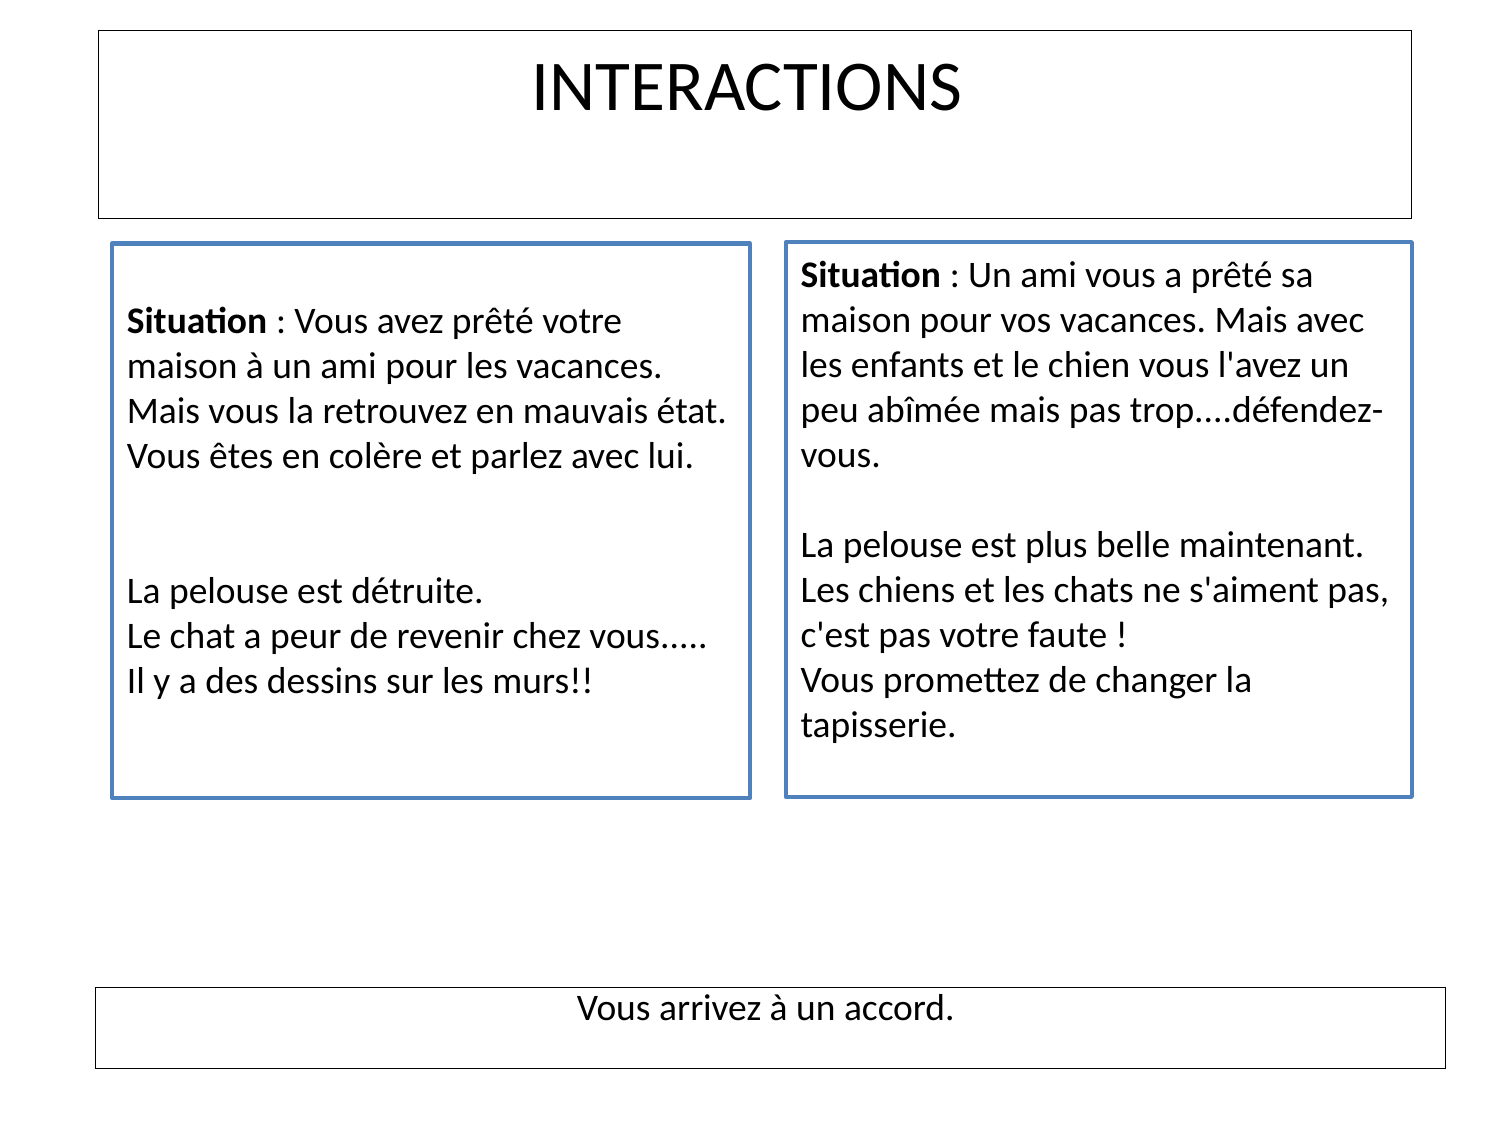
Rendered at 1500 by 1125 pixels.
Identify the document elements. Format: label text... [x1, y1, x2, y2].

text_box Situation : Vous avez prêté votre maison à un ami pour les vacances. Mais vous la retrouvez en mauvais état. Vous êtes en colère et parlez avec lui. La pelouse est détruite. Le chat a peur de revenir chez vous..... Il y a des dessins sur les murs!! [110, 241, 752, 800]
title Vous arrivez à un accord. [95, 987, 1446, 1069]
text_box Situation : Un ami vous a prêté sa maison pour vos vacances. Mais avec les enfants et le chien vous l'avez un peu abîmée mais pas trop....défendez-vous. La pelouse est plus belle maintenant. Les chiens et les chats ne s'aiment pas, c'est pas votre faute ! Vous promettez de changer la tapisserie. [784, 240, 1414, 799]
text_box INTERACTIONS [98, 30, 1412, 219]
